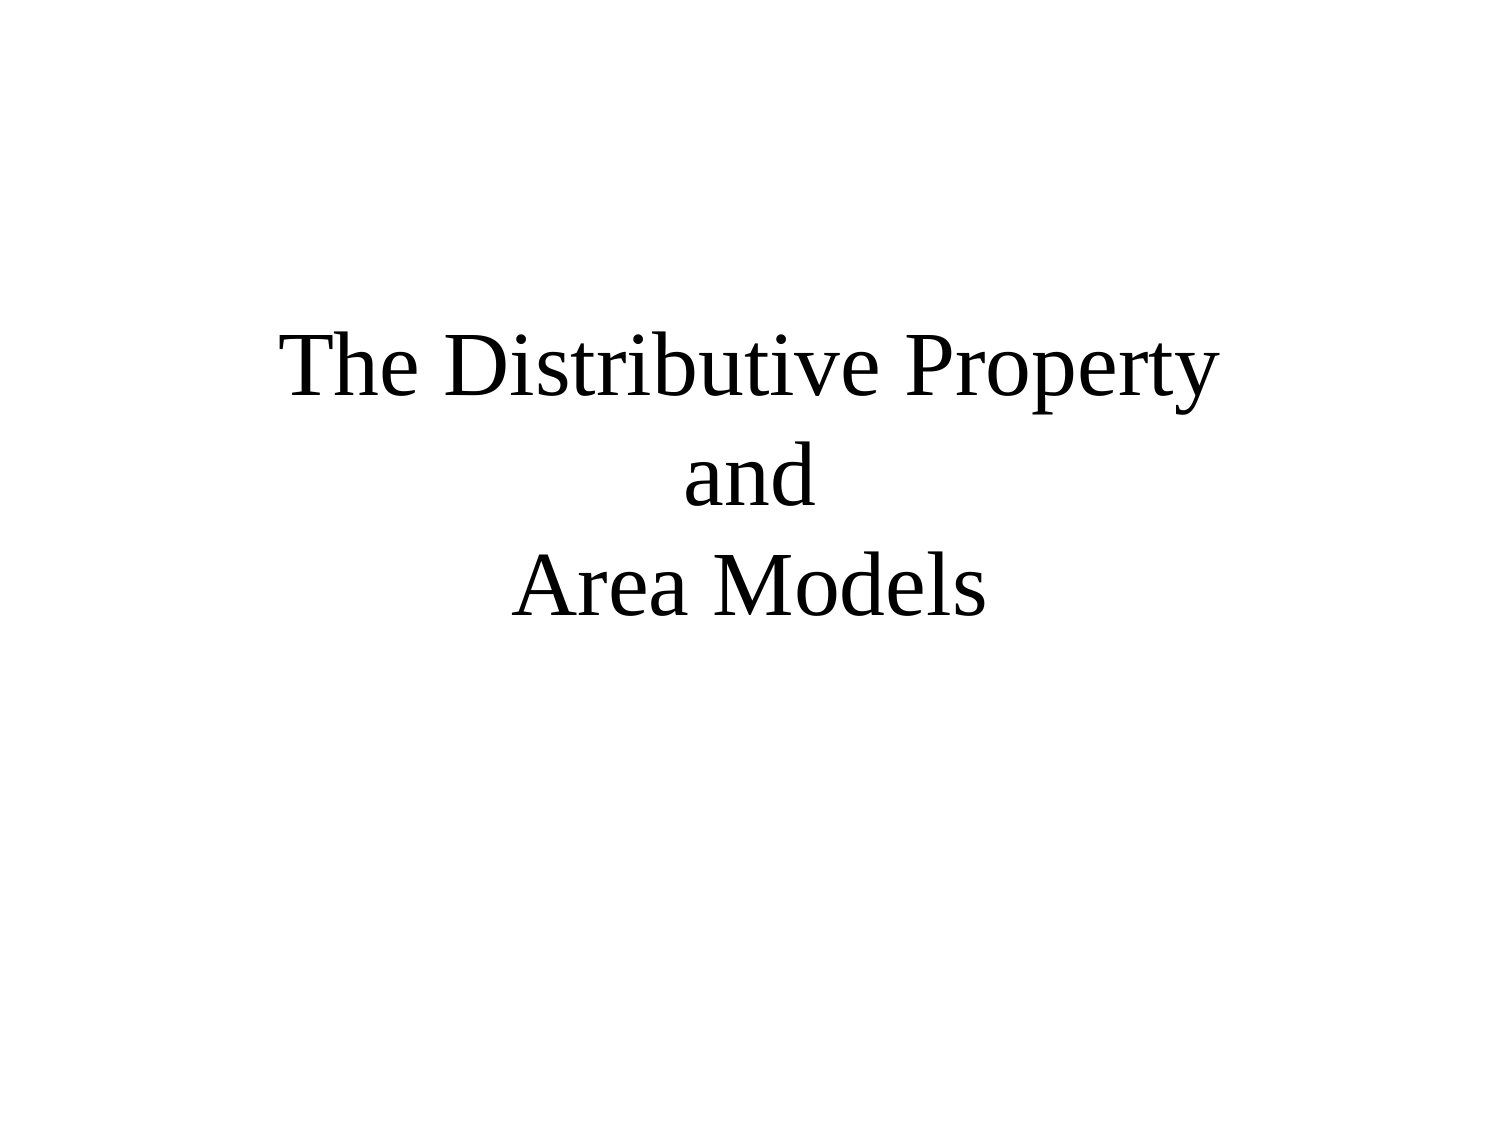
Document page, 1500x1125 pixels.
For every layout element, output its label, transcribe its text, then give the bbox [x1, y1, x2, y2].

title The Distributive Property and Area Models [112, 374, 1388, 563]
